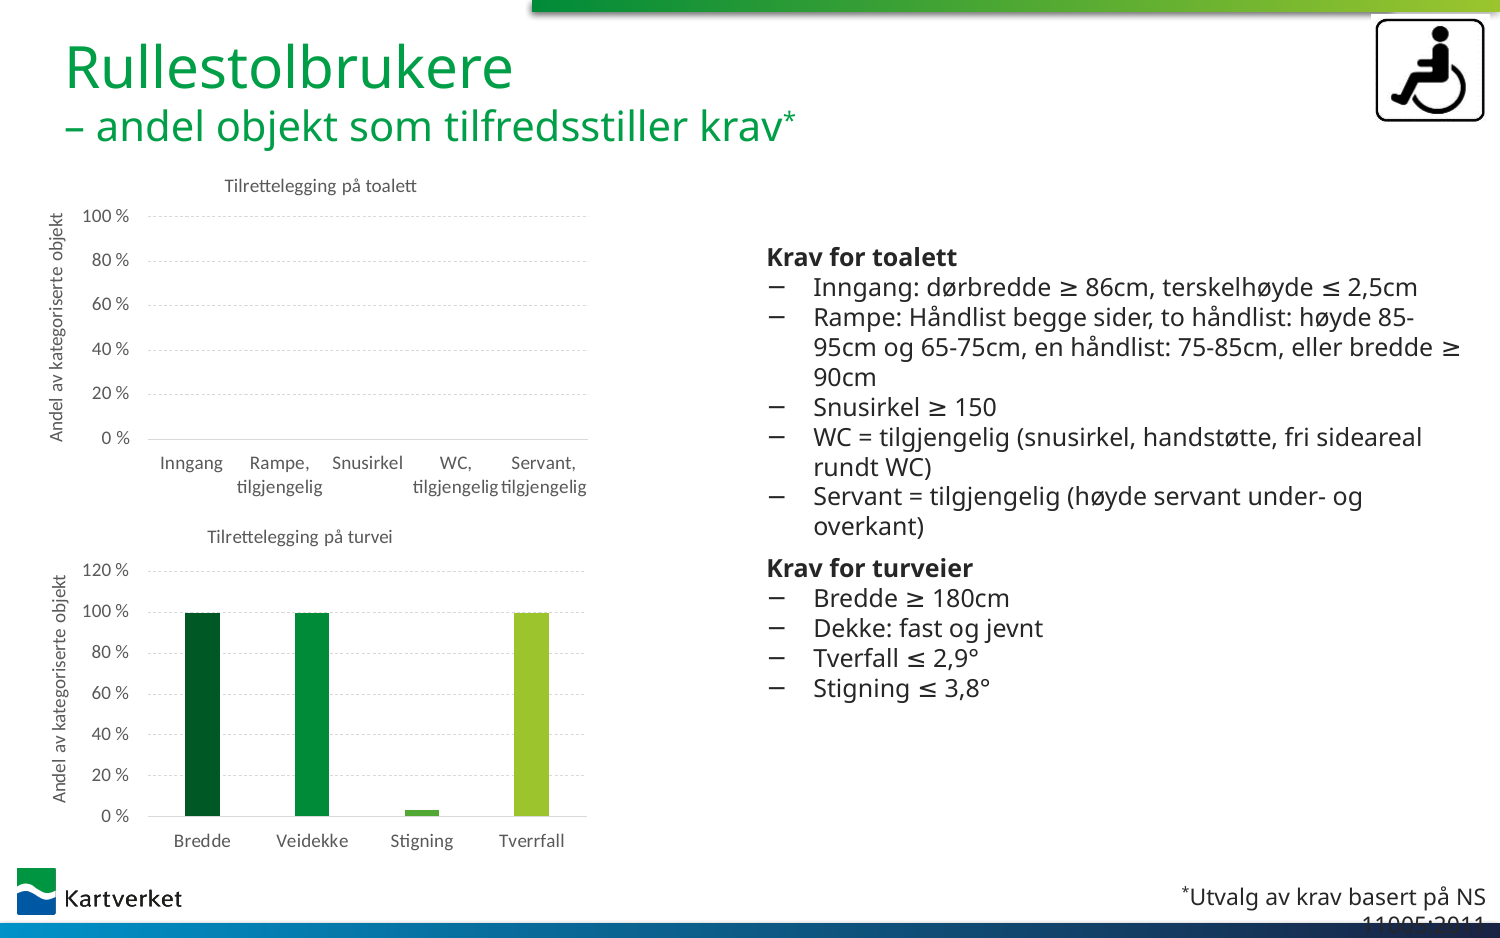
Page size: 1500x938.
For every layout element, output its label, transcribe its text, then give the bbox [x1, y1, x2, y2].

picture [1371, 13, 1491, 127]
text_box *Utvalg av krav basert på NS 11005:2011 [1068, 873, 1500, 938]
text_box Rullestolbrukere – andel objekt som tilfredsstiller krav* [49, 14, 1431, 158]
picture [41, 520, 598, 859]
picture [41, 166, 599, 505]
text_box Krav for toalett Inngang: dørbredde ≥ 86cm, terskelhøyde ≤ 2,5cm Rampe: Håndlist begge sider, to håndlist: høyde 85-95cm og 65-75cm, en håndlist: 75-85cm, eller bredde ≥ 90cm Snusirkel ≥ 150 WC = tilgjengelig (snusirkel, handstøtte, fri sideareal rundt WC) Servant = tilgjengelig (høyde servant under- og overkant) [751, 234, 1483, 545]
text_box Krav for turveier Bredde ≥ 180cm Dekke: fast og jevnt Tverfall ≤ 2,9° Stigning ≤ 3,8° [751, 545, 1483, 710]
